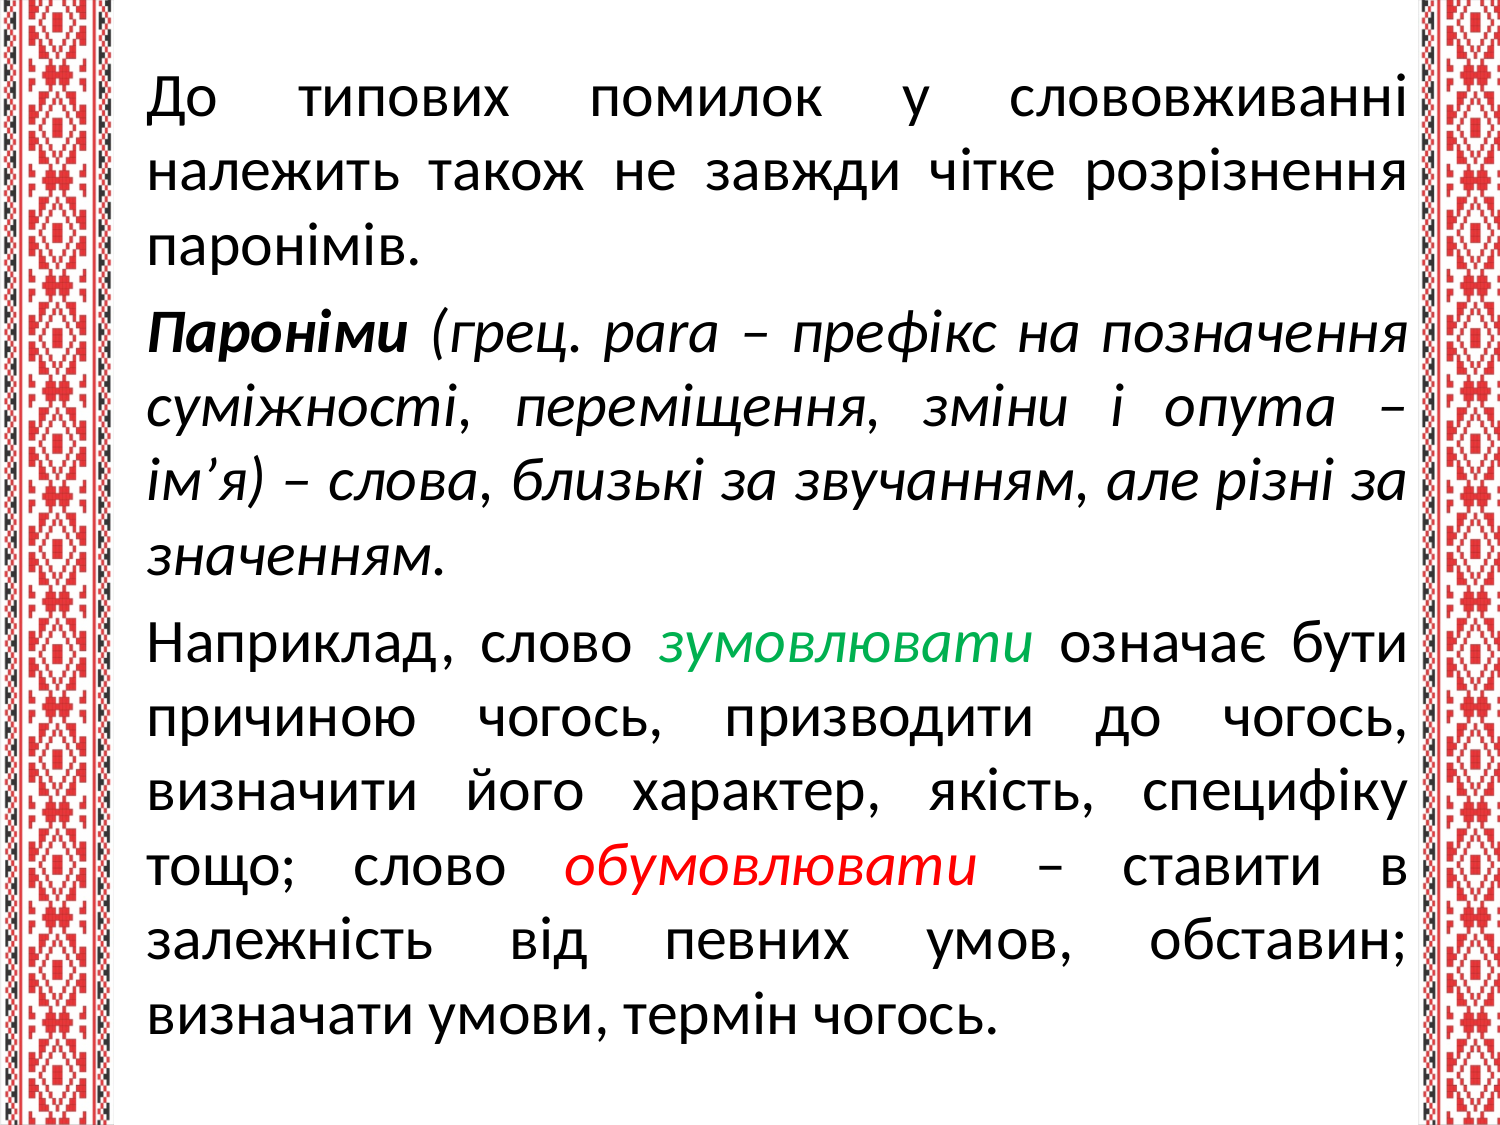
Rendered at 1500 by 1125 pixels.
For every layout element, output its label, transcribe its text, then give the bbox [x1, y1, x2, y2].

list До типових помилок у слововживанні належить також не завжди чітке розрізнення паронімів. Пароніми (грец. рara – префікс на позначення суміжності, переміщення, зміни і опута – ім’я) – слова, близькі за звучанням, але різні за значенням. Наприклад, слово зумовлювати означає бути причиною чогось, призводити до чогось, визначити його характер, якість, специфіку тощо; слово обумовлювати – ставити в залежність від певних умов, обставин; визначати умови, термін чогось. [114, 46, 1418, 1055]
picture [911, 1, 1500, 1124]
picture [0, 1, 620, 1124]
